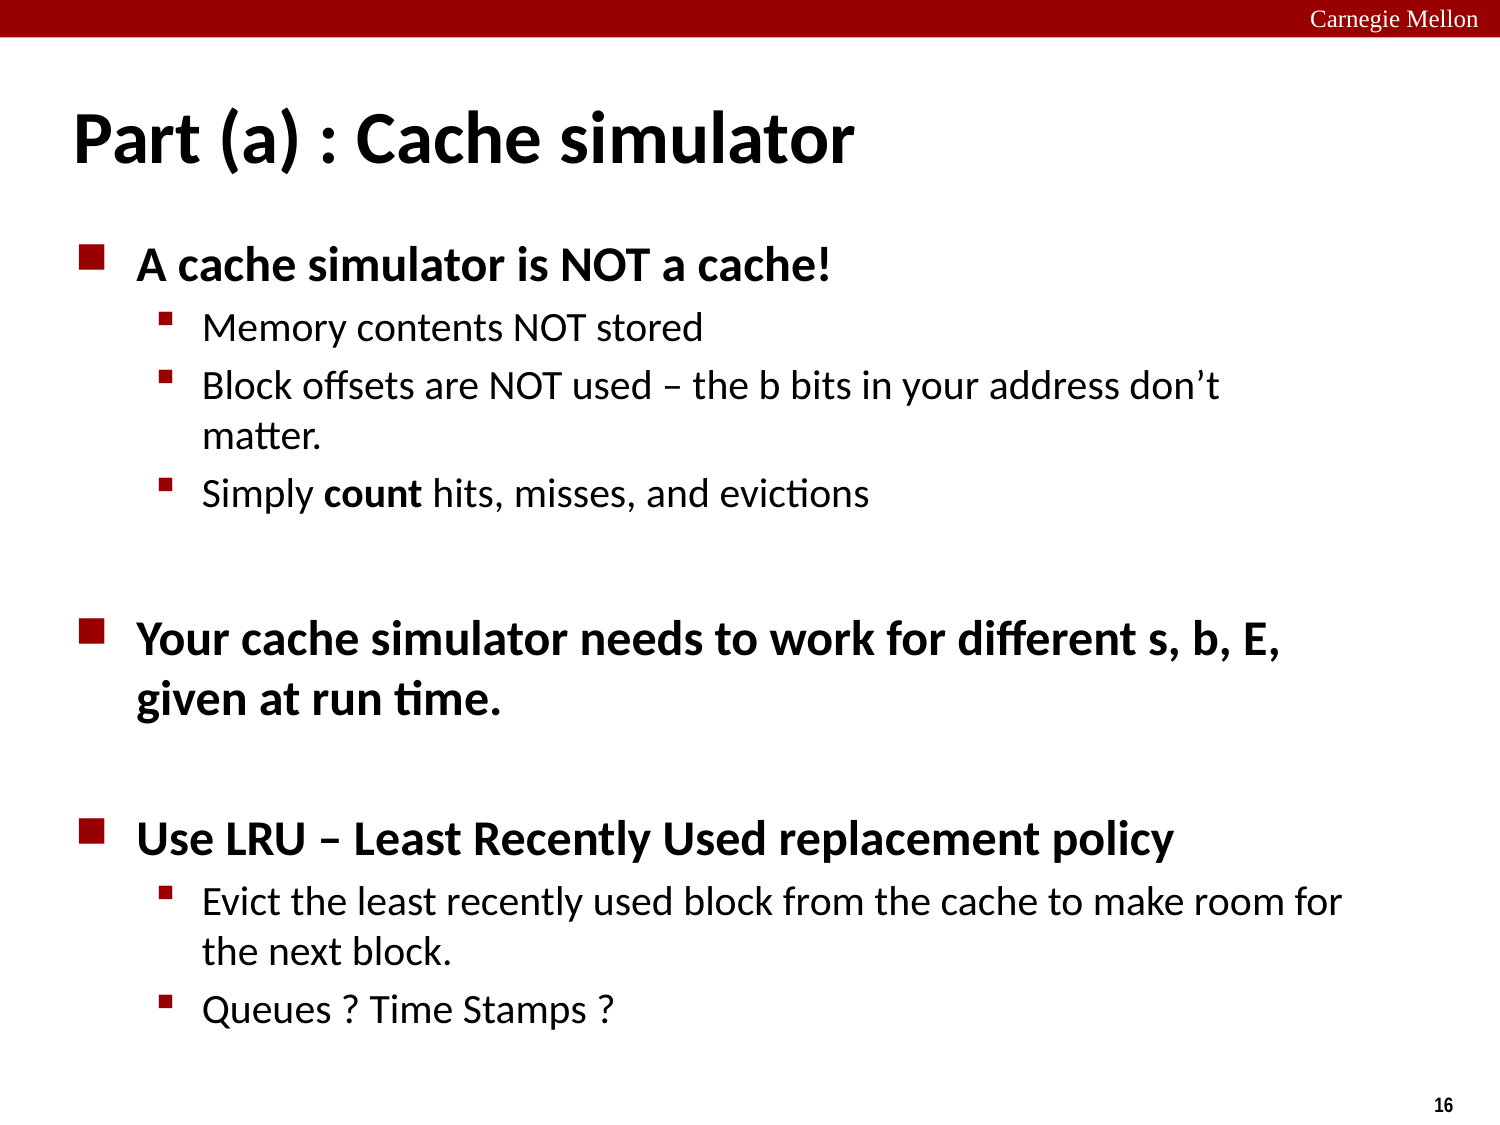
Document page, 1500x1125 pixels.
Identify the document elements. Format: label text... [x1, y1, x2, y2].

list A cache simulator is NOT a cache! Memory contents NOT stored Block offsets are NOT used – the b bits in your address don’t matter. Simply count hits, misses, and evictions Your cache simulator needs to work for different s, b, E, given at run time. Use LRU – Least Recently Used replacement policy Evict the least recently used block from the cache to make room for the next block. Queues ? Time Stamps ? [64, 223, 1361, 1040]
title Part (a) : Cache simulator [58, 32, 1305, 236]
